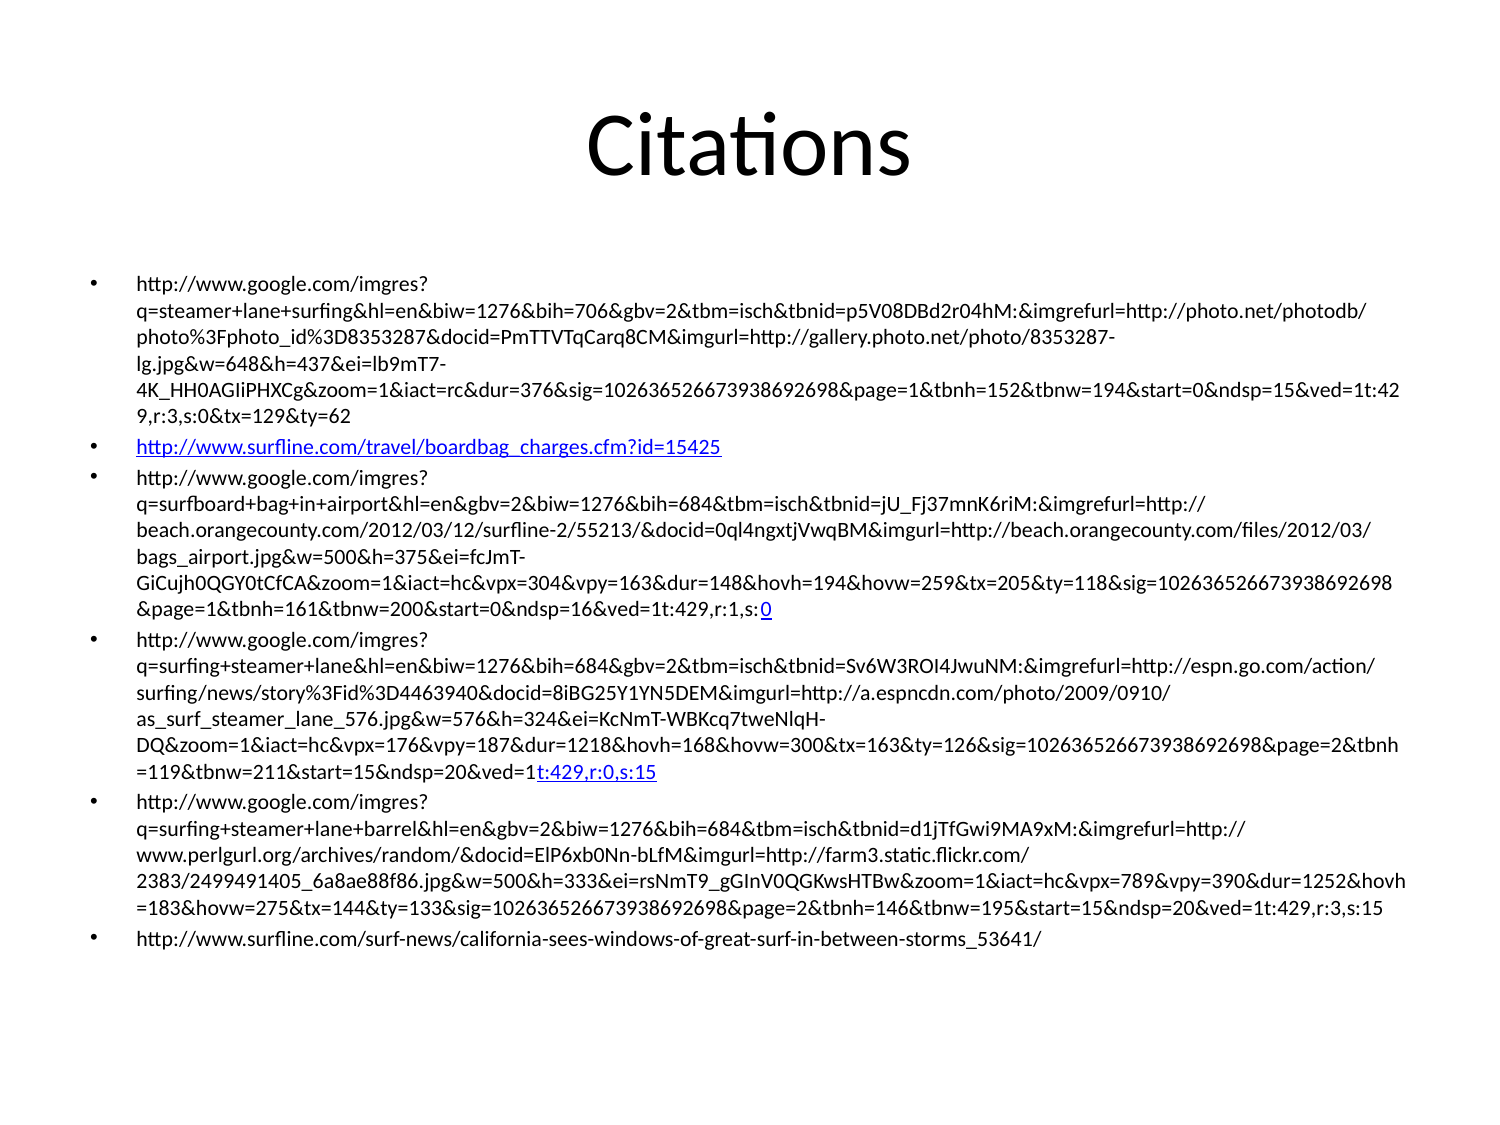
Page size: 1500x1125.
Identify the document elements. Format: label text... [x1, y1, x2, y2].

title Citations [75, 45, 1425, 233]
list http://www.google.com/imgres?q=steamer+lane+surfing&hl=en&biw=1276&bih=706&gbv=2&tbm=isch&tbnid=p5V08DBd2r04hM:&imgrefurl=http://photo.net/photodb/photo%3Fphoto_id%3D8353287&docid=PmTTVTqCarq8CM&imgurl=http://gallery.photo.net/photo/8353287-lg.jpg&w=648&h=437&ei=lb9mT7-4K_HH0AGIiPHXCg&zoom=1&iact=rc&dur=376&sig=102636526673938692698&page=1&tbnh=152&tbnw=194&start=0&ndsp=15&ved=1t:429,r:3,s:0&tx=129&ty=62 http://www.surfline.com/travel/boardbag_charges.cfm?id=15425 http://www.google.com/imgres?q=surfboard+bag+in+airport&hl=en&gbv=2&biw=1276&bih=684&tbm=isch&tbnid=jU_Fj37mnK6riM:&imgrefurl=http://beach.orangecounty.com/2012/03/12/surfline-2/55213/&docid=0ql4ngxtjVwqBM&imgurl=http://beach.orangecounty.com/files/2012/03/bags_airport.jpg&w=500&h=375&ei=fcJmT-GiCujh0QGY0tCfCA&zoom=1&iact=hc&vpx=304&vpy=163&dur=148&hovh=194&hovw=259&tx=205&ty=118&sig=102636526673938692698&page=1&tbnh=161&tbnw=200&start=0&ndsp=16&ved=1t:429,r:1,s:0 http://www.google.com/imgres?q=surfing+steamer+lane&hl=en&biw=1276&bih=684&gbv=2&tbm=isch&tbnid=Sv6W3ROI4JwuNM:&imgrefurl=http://espn.go.com/action/surfing/news/story%3Fid%3D4463940&docid=8iBG25Y1YN5DEM&imgurl=http://a.espncdn.com/photo/2009/0910/as_surf_steamer_lane_576.jpg&w=576&h=324&ei=KcNmT-WBKcq7tweNlqH-DQ&zoom=1&iact=hc&vpx=176&vpy=187&dur=1218&hovh=168&hovw=300&tx=163&ty=126&sig=102636526673938692698&page=2&tbnh=119&tbnw=211&start=15&ndsp=20&ved=1t:429,r:0,s:15 http://www.google.com/imgres?q=surfing+steamer+lane+barrel&hl=en&gbv=2&biw=1276&bih=684&tbm=isch&tbnid=d1jTfGwi9MA9xM:&imgrefurl=http://www.perlgurl.org/archives/random/&docid=ElP6xb0Nn-bLfM&imgurl=http://farm3.static.flickr.com/2383/2499491405_6a8ae88f86.jpg&w=500&h=333&ei=rsNmT9_gGInV0QGKwsHTBw&zoom=1&iact=hc&vpx=789&vpy=390&dur=1252&hovh=183&hovw=275&tx=144&ty=133&sig=102636526673938692698&page=2&tbnh=146&tbnw=195&start=15&ndsp=20&ved=1t:429,r:3,s:15 http://www.surfline.com/surf-news/california-sees-windows-of-great-surf-in-between-storms_53641/ [75, 262, 1425, 1005]
